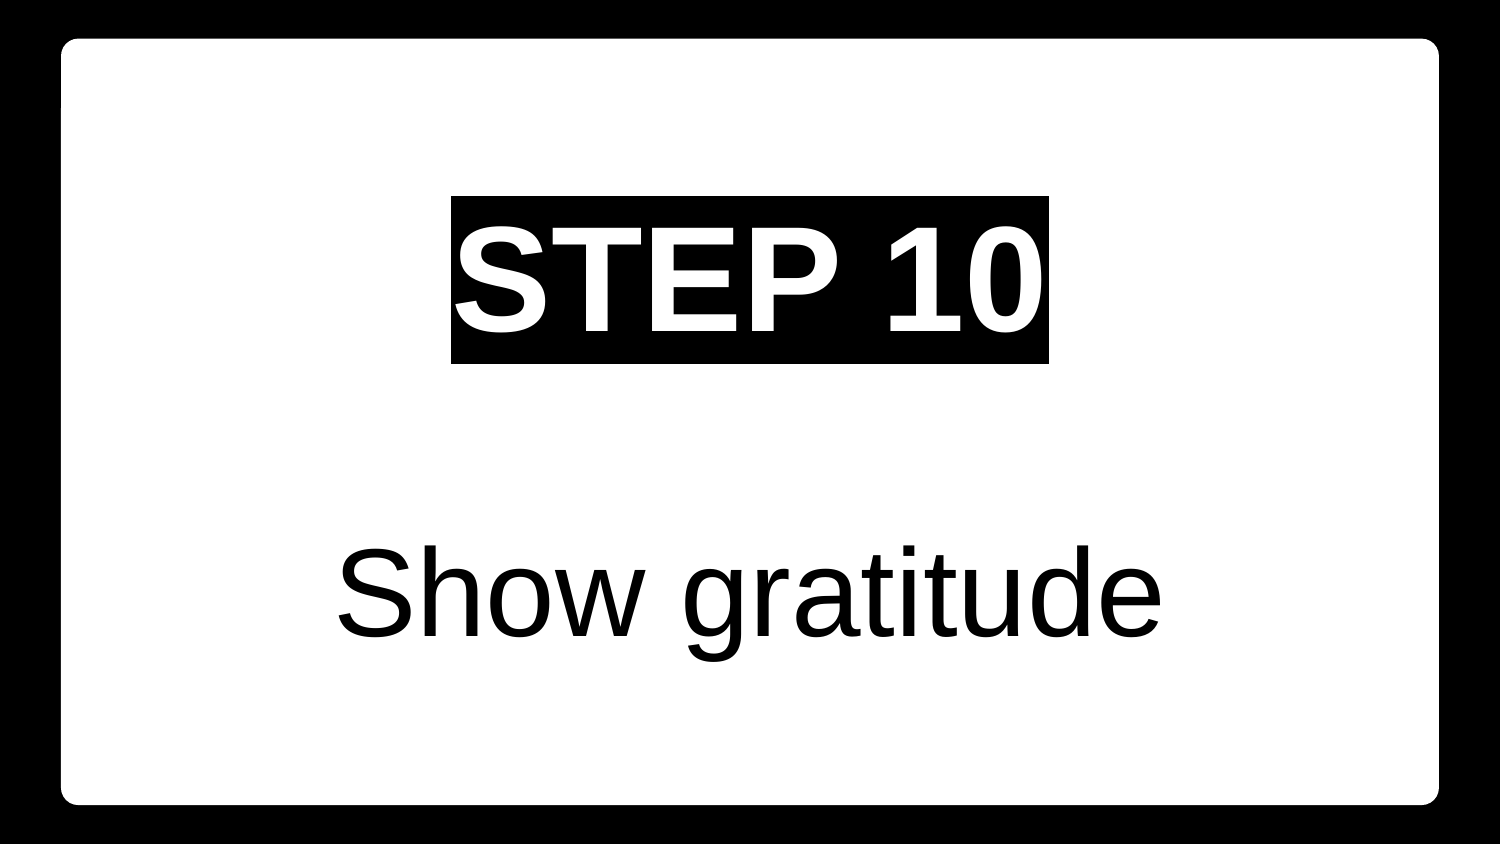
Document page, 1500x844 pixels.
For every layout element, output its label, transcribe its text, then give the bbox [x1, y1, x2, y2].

text_box STEP 10 Show gratitude [109, 64, 1391, 780]
